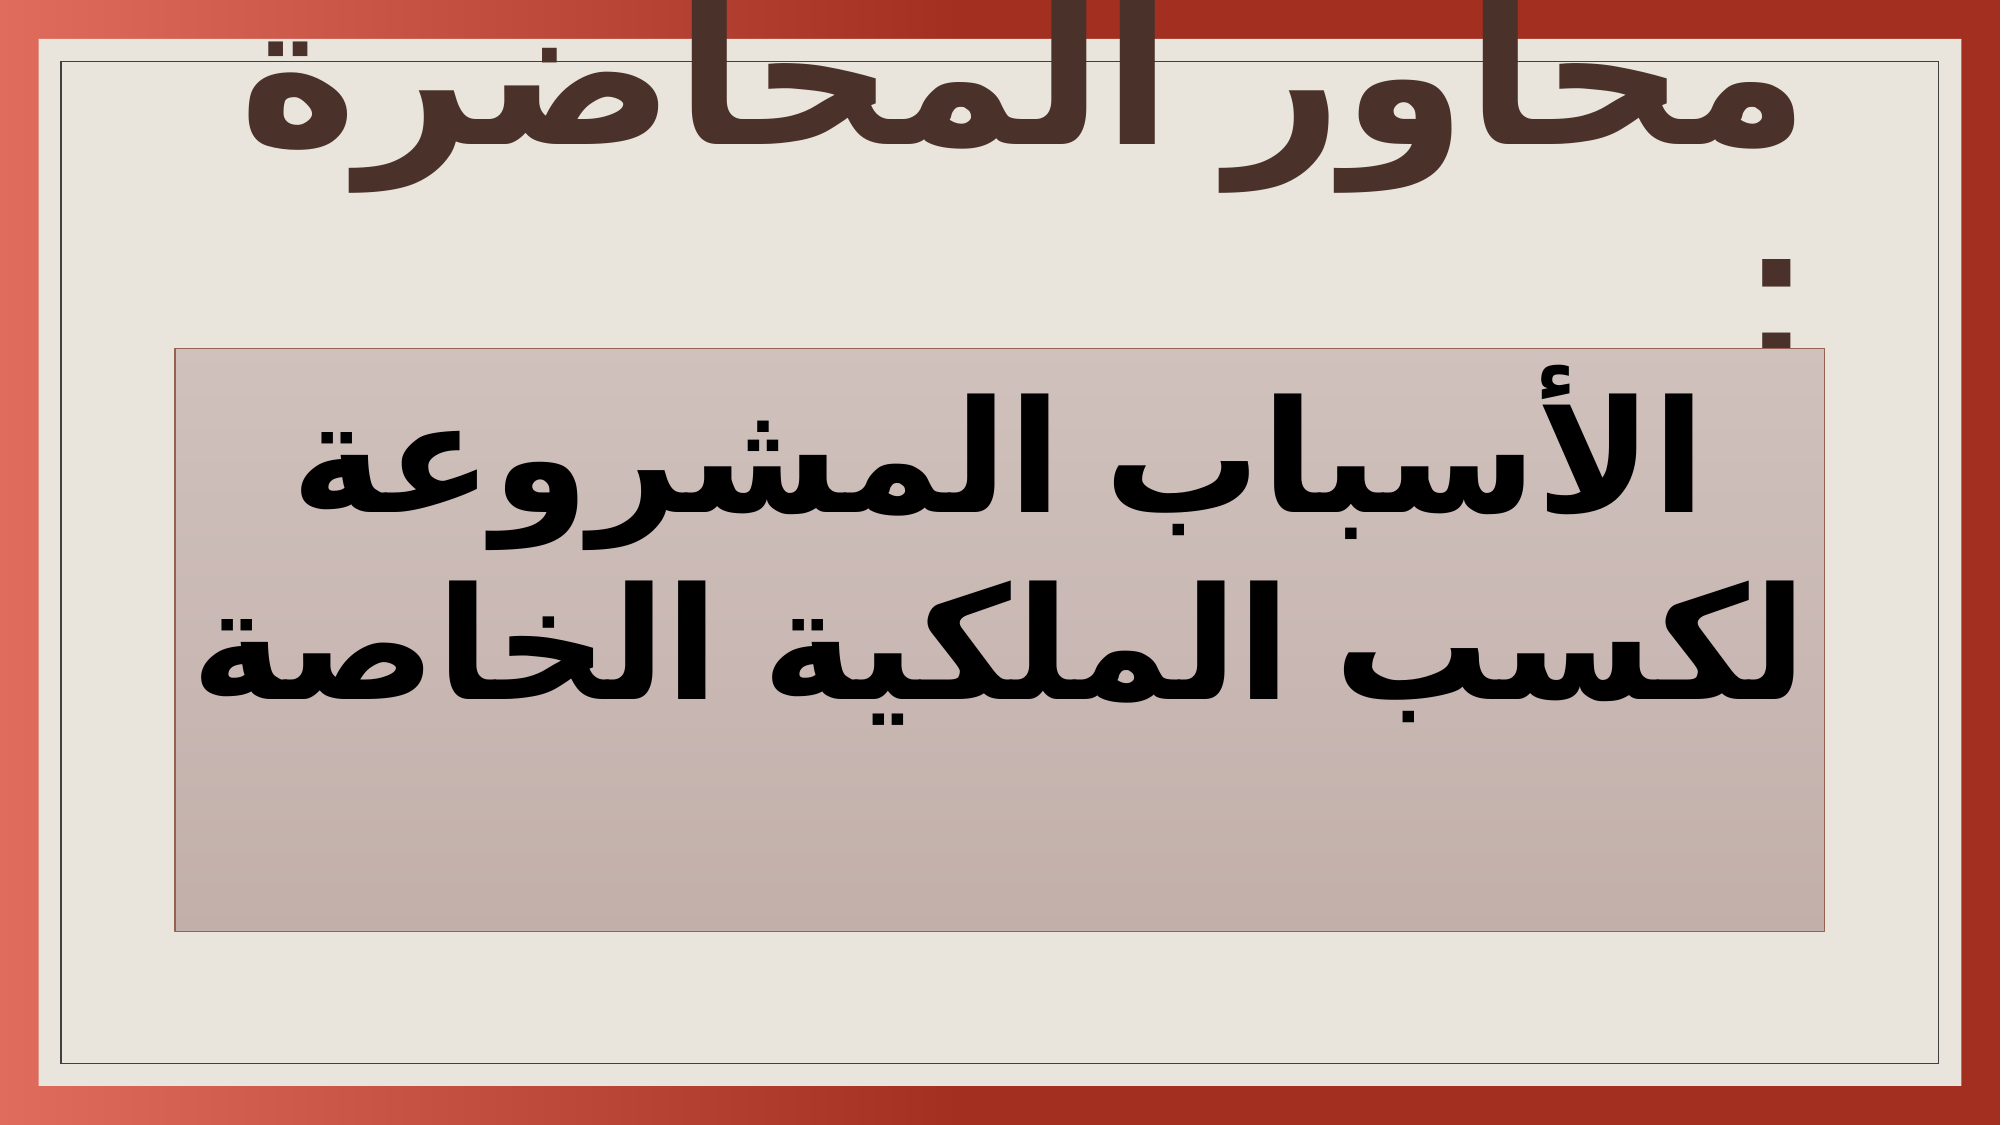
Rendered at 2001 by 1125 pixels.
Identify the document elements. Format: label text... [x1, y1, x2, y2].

title محاور المحاضرة : [174, 92, 1825, 283]
list الأسباب المشروعة لكسب الملكية الخاصة [174, 348, 1825, 932]
